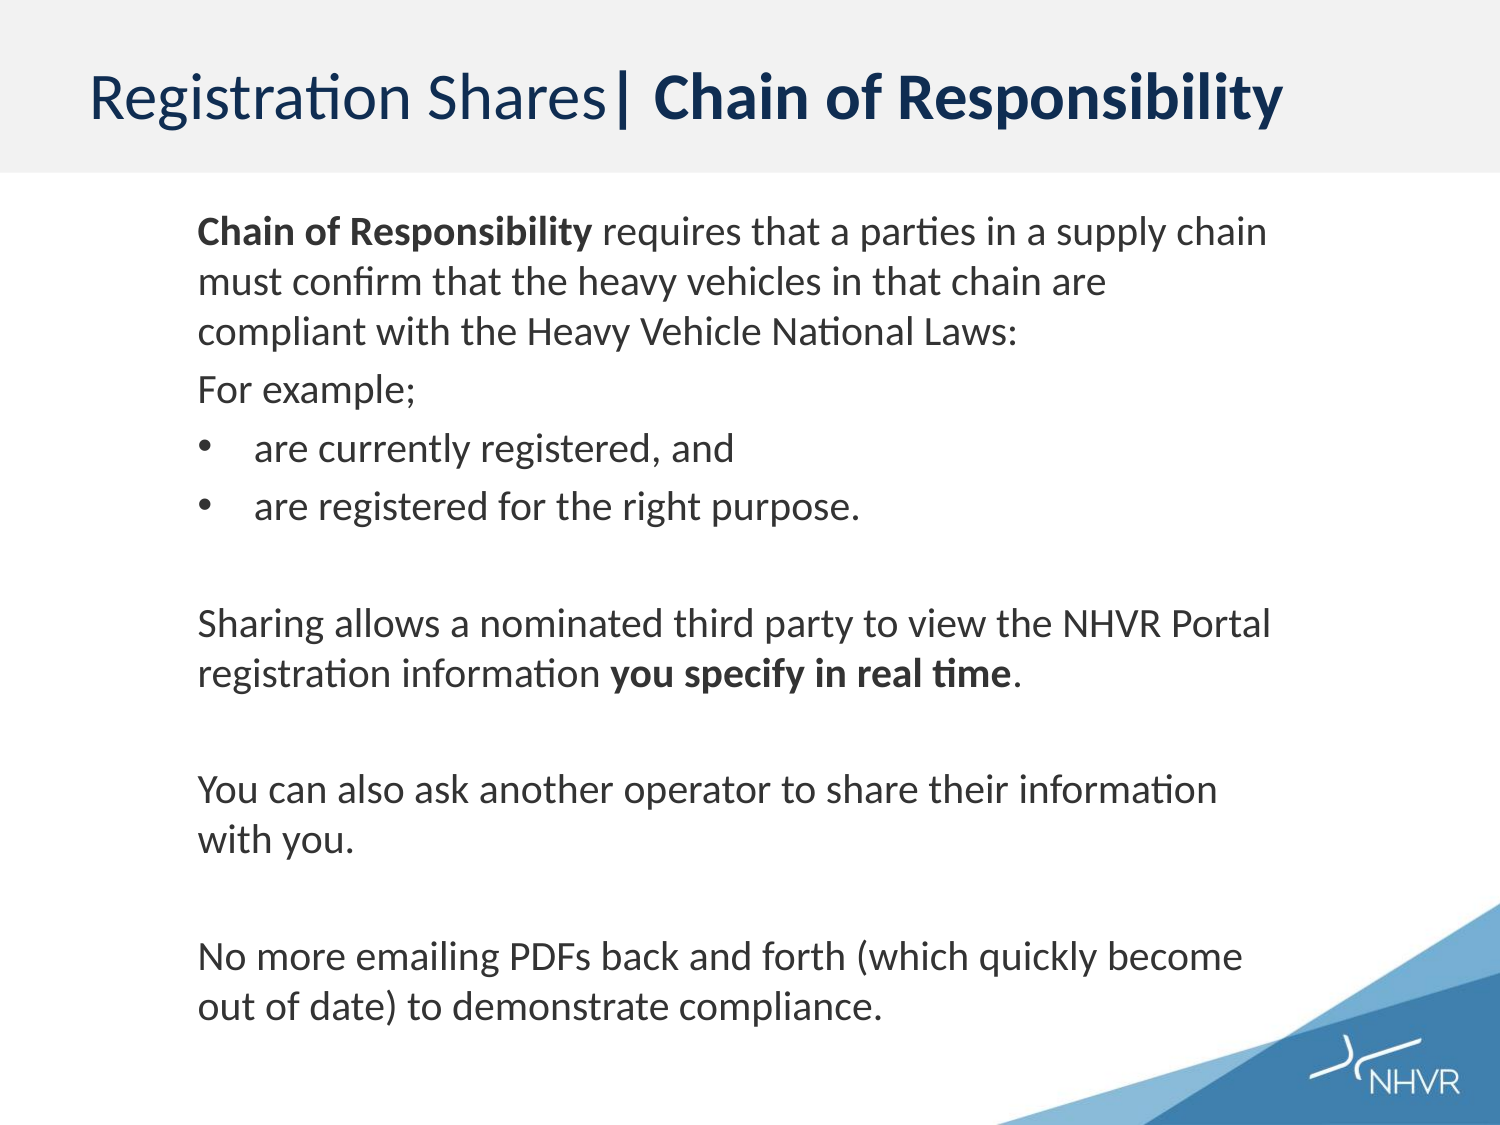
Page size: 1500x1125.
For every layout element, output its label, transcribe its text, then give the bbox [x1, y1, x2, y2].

title Registration Shares| Chain of Responsibility [75, 45, 1425, 173]
list Chain of Responsibility requires that a parties in a supply chain must confirm that the heavy vehicles in that chain are compliant with the Heavy Vehicle National Laws: For example; are currently registered, and are registered for the right purpose. Sharing allows a nominated third party to view the NHVR Portal registration information you specify in real time. You can also ask another operator to share their information with you. No more emailing PDFs back and forth (which quickly become out of date) to demonstrate compliance. [183, 196, 1294, 504]
picture [0, 173, 1500, 1125]
